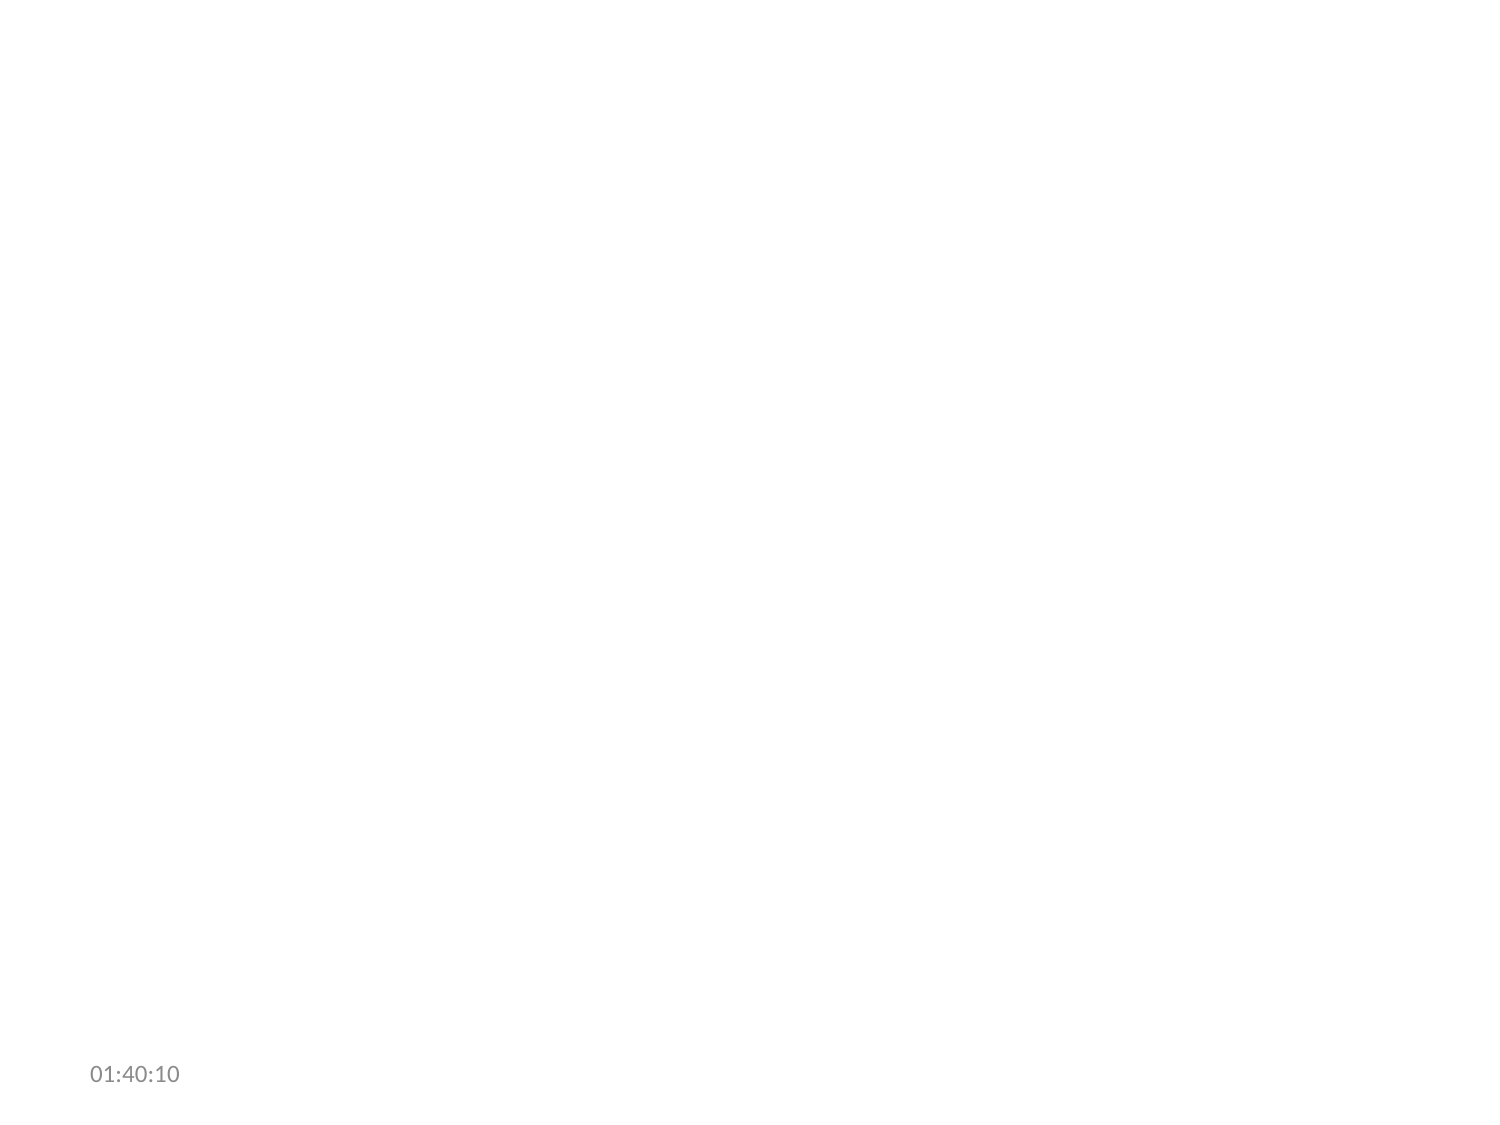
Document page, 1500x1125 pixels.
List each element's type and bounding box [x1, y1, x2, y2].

slide_number [75, 1042, 425, 1103]
